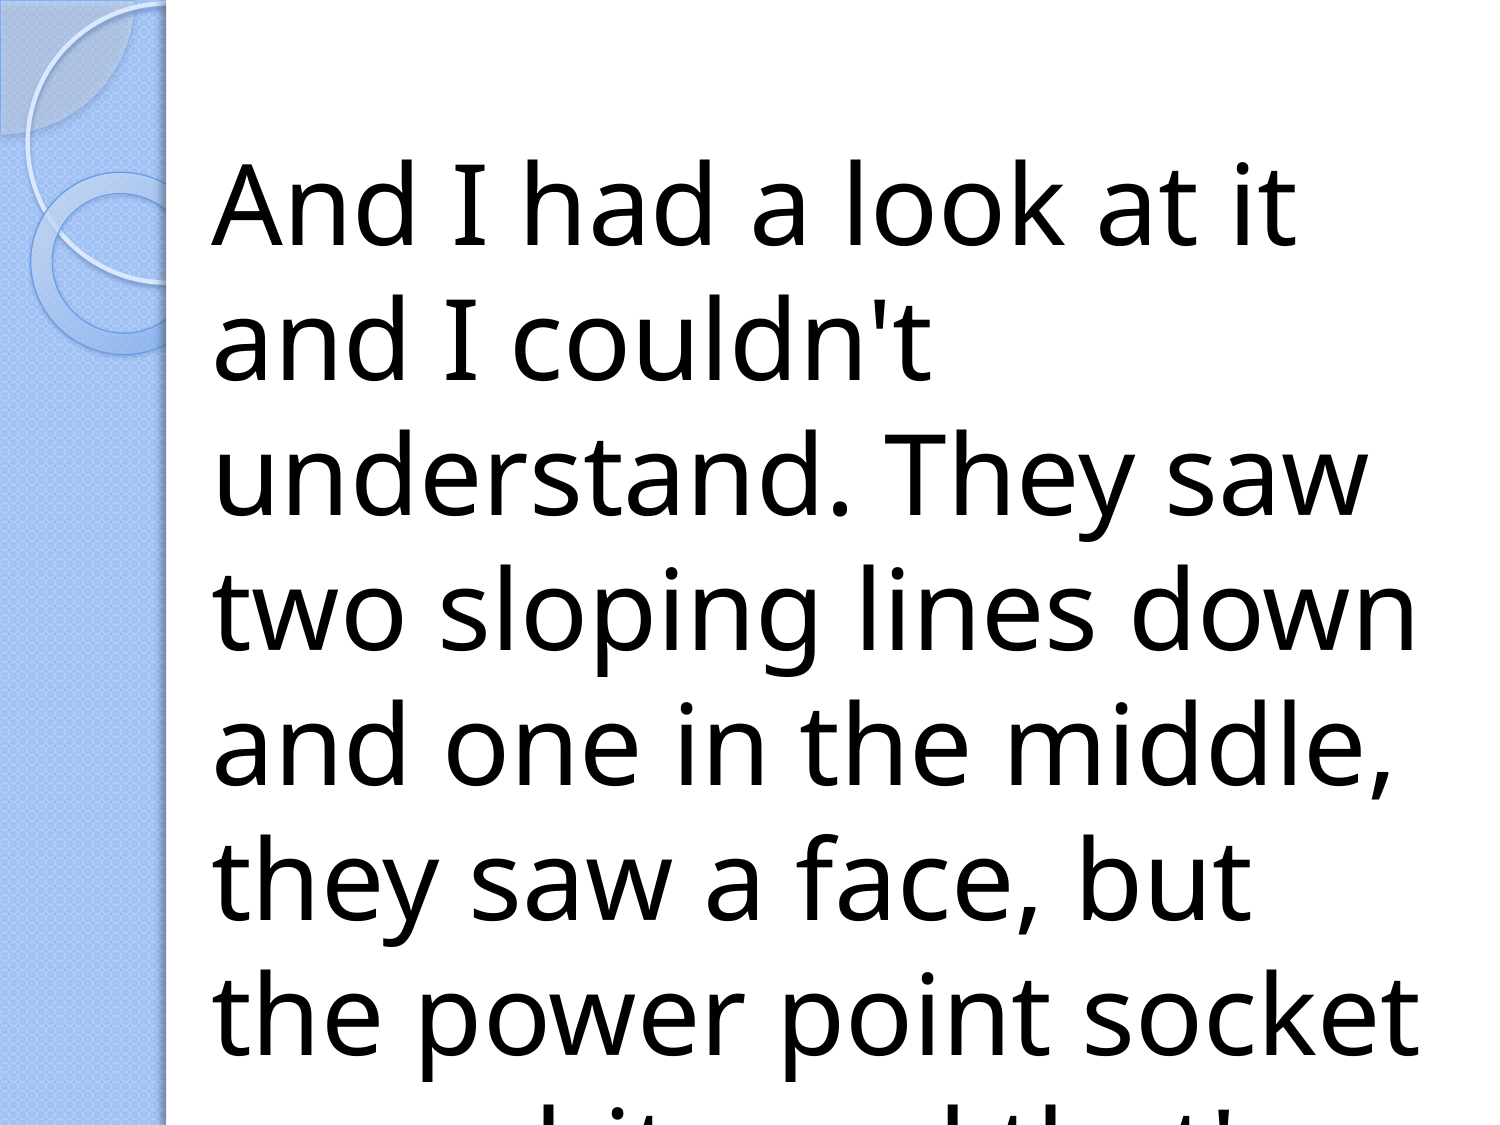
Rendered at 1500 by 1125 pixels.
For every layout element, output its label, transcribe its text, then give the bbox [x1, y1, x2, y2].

list And I had a look at it and I couldn't understand. They saw two sloping lines down and one in the middle, they saw a face, but the power point socket was white and that's... [183, 125, 1466, 1025]
